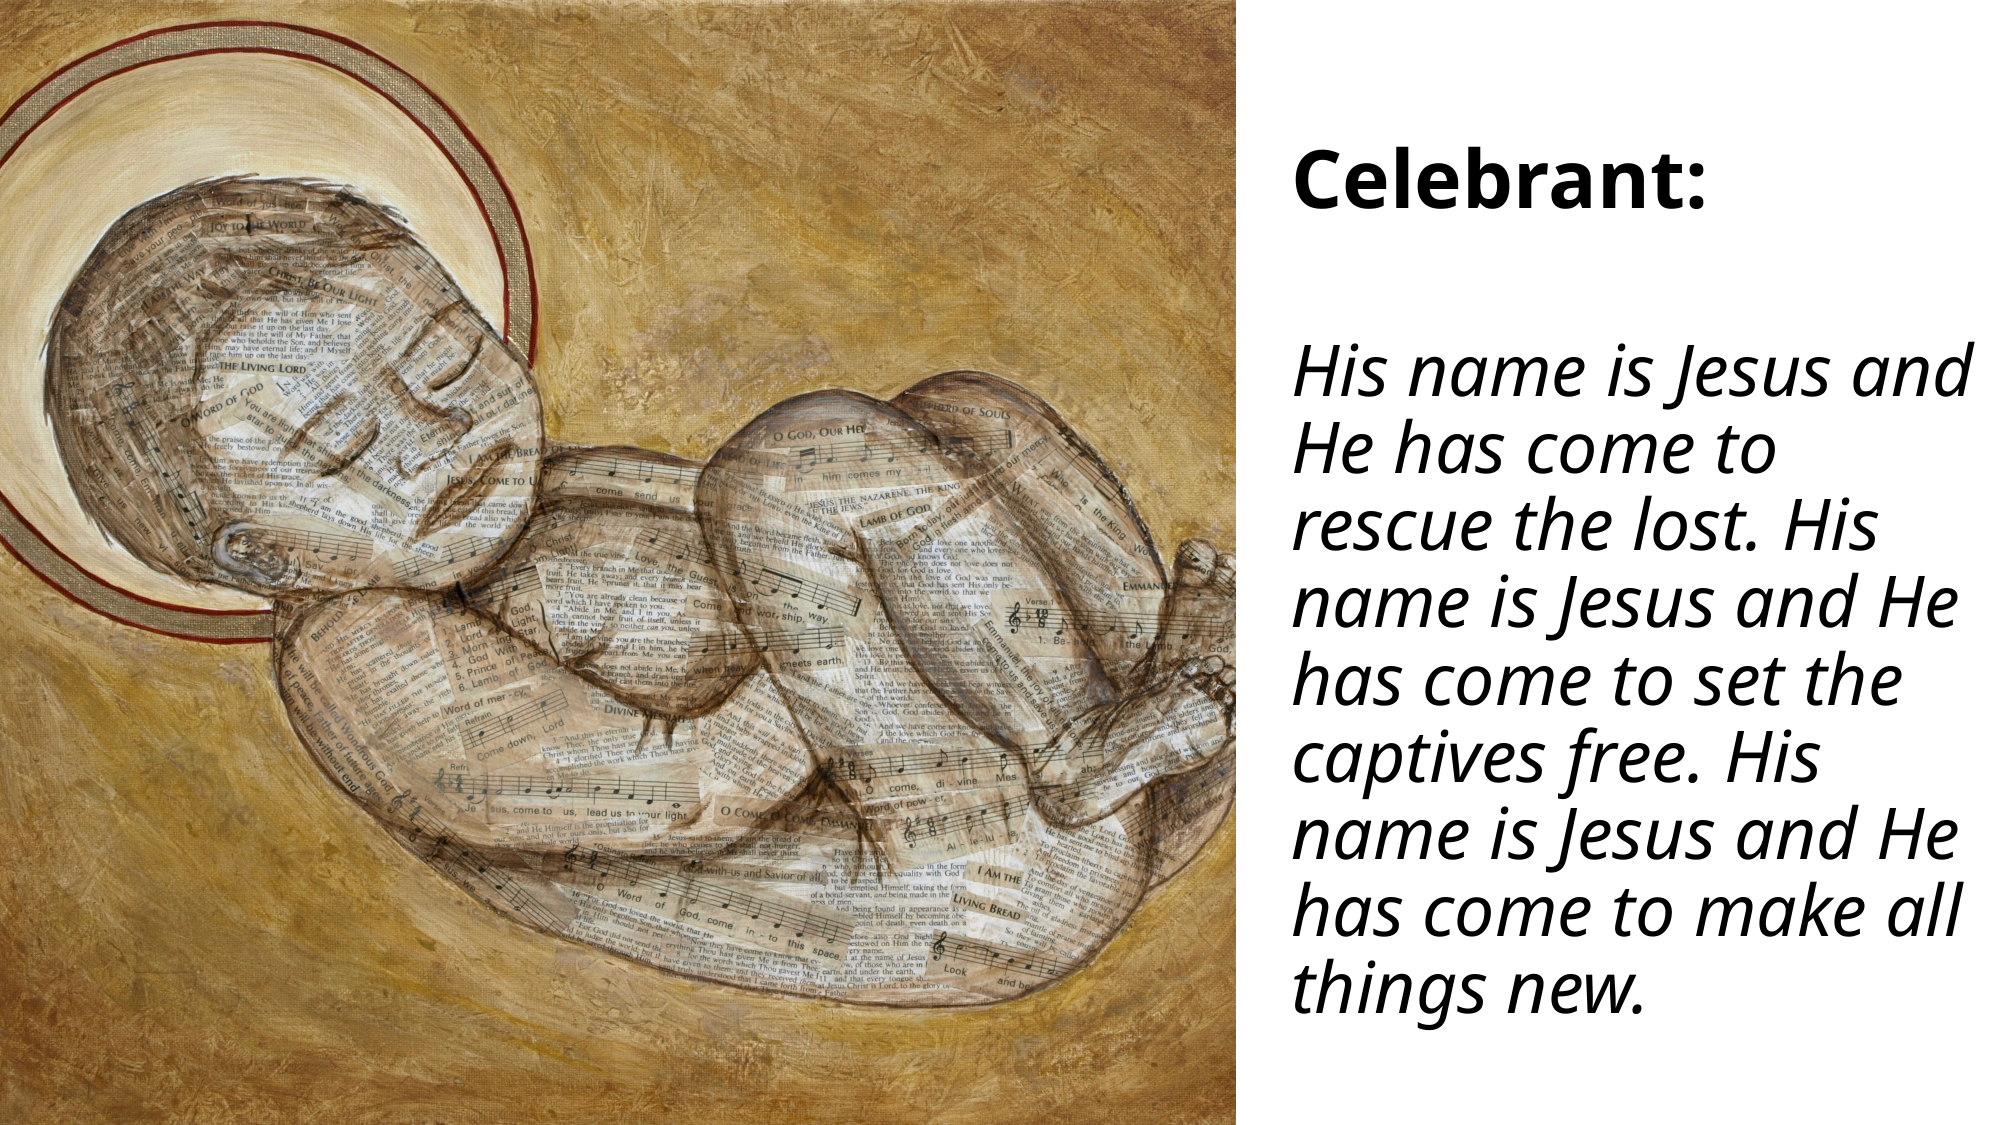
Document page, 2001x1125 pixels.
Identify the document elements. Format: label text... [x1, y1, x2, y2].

picture [0, 0, 1236, 1125]
text_box Celebrant: His name is Jesus and He has come to rescue the lost. His name is Jesus and He has come to set the captives free. His name is Jesus and He has come to make all things new. [1276, 131, 2000, 1039]
